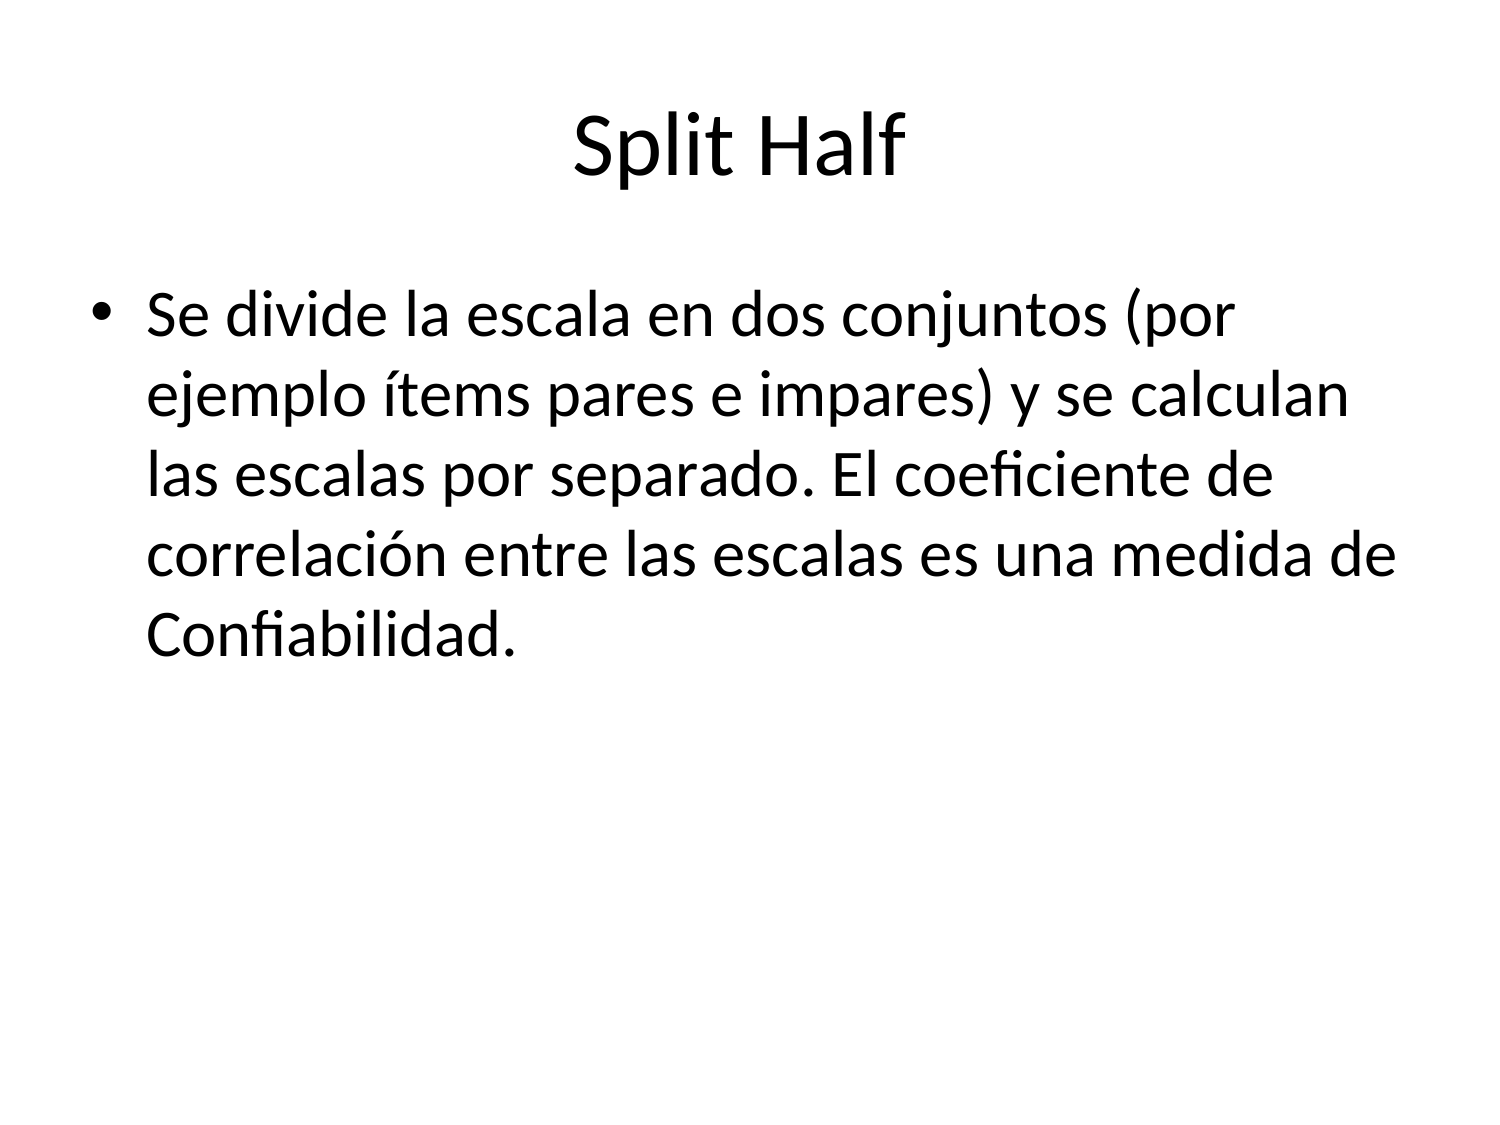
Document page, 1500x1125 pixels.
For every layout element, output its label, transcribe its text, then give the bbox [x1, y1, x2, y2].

list Se divide la escala en dos conjuntos (por ejemplo ítems pares e impares) y se calculan las escalas por separado. El coeficiente de correlación entre las escalas es una medida de Confiabilidad. [75, 262, 1425, 1005]
title Split Half [75, 45, 1425, 233]
